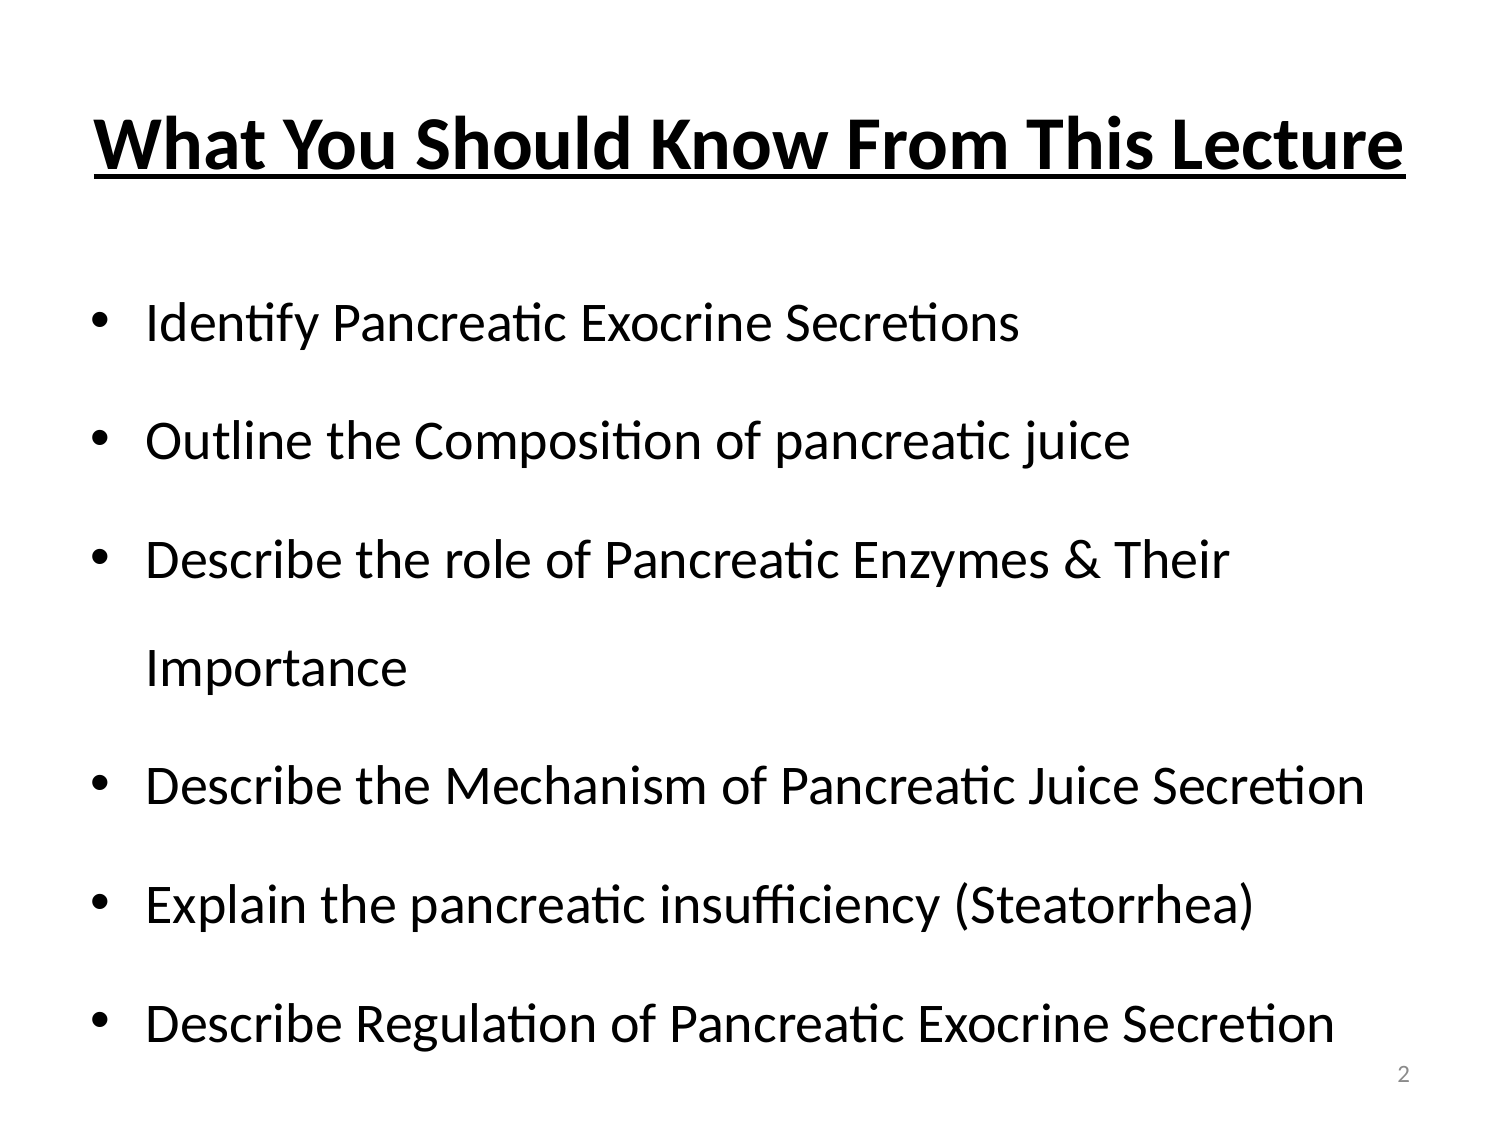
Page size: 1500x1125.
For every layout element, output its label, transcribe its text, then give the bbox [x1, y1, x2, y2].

list Identify Pancreatic Exocrine Secretions Outline the Composition of pancreatic juice Describe the role of Pancreatic Enzymes & Their Importance Describe the Mechanism of Pancreatic Juice Secretion Explain the pancreatic insufficiency (Steatorrhea) Describe Regulation of Pancreatic Exocrine Secretion [75, 237, 1425, 1063]
slide_number 2 [1074, 1042, 1425, 1103]
title What You Should Know From This Lecture [75, 45, 1425, 233]
